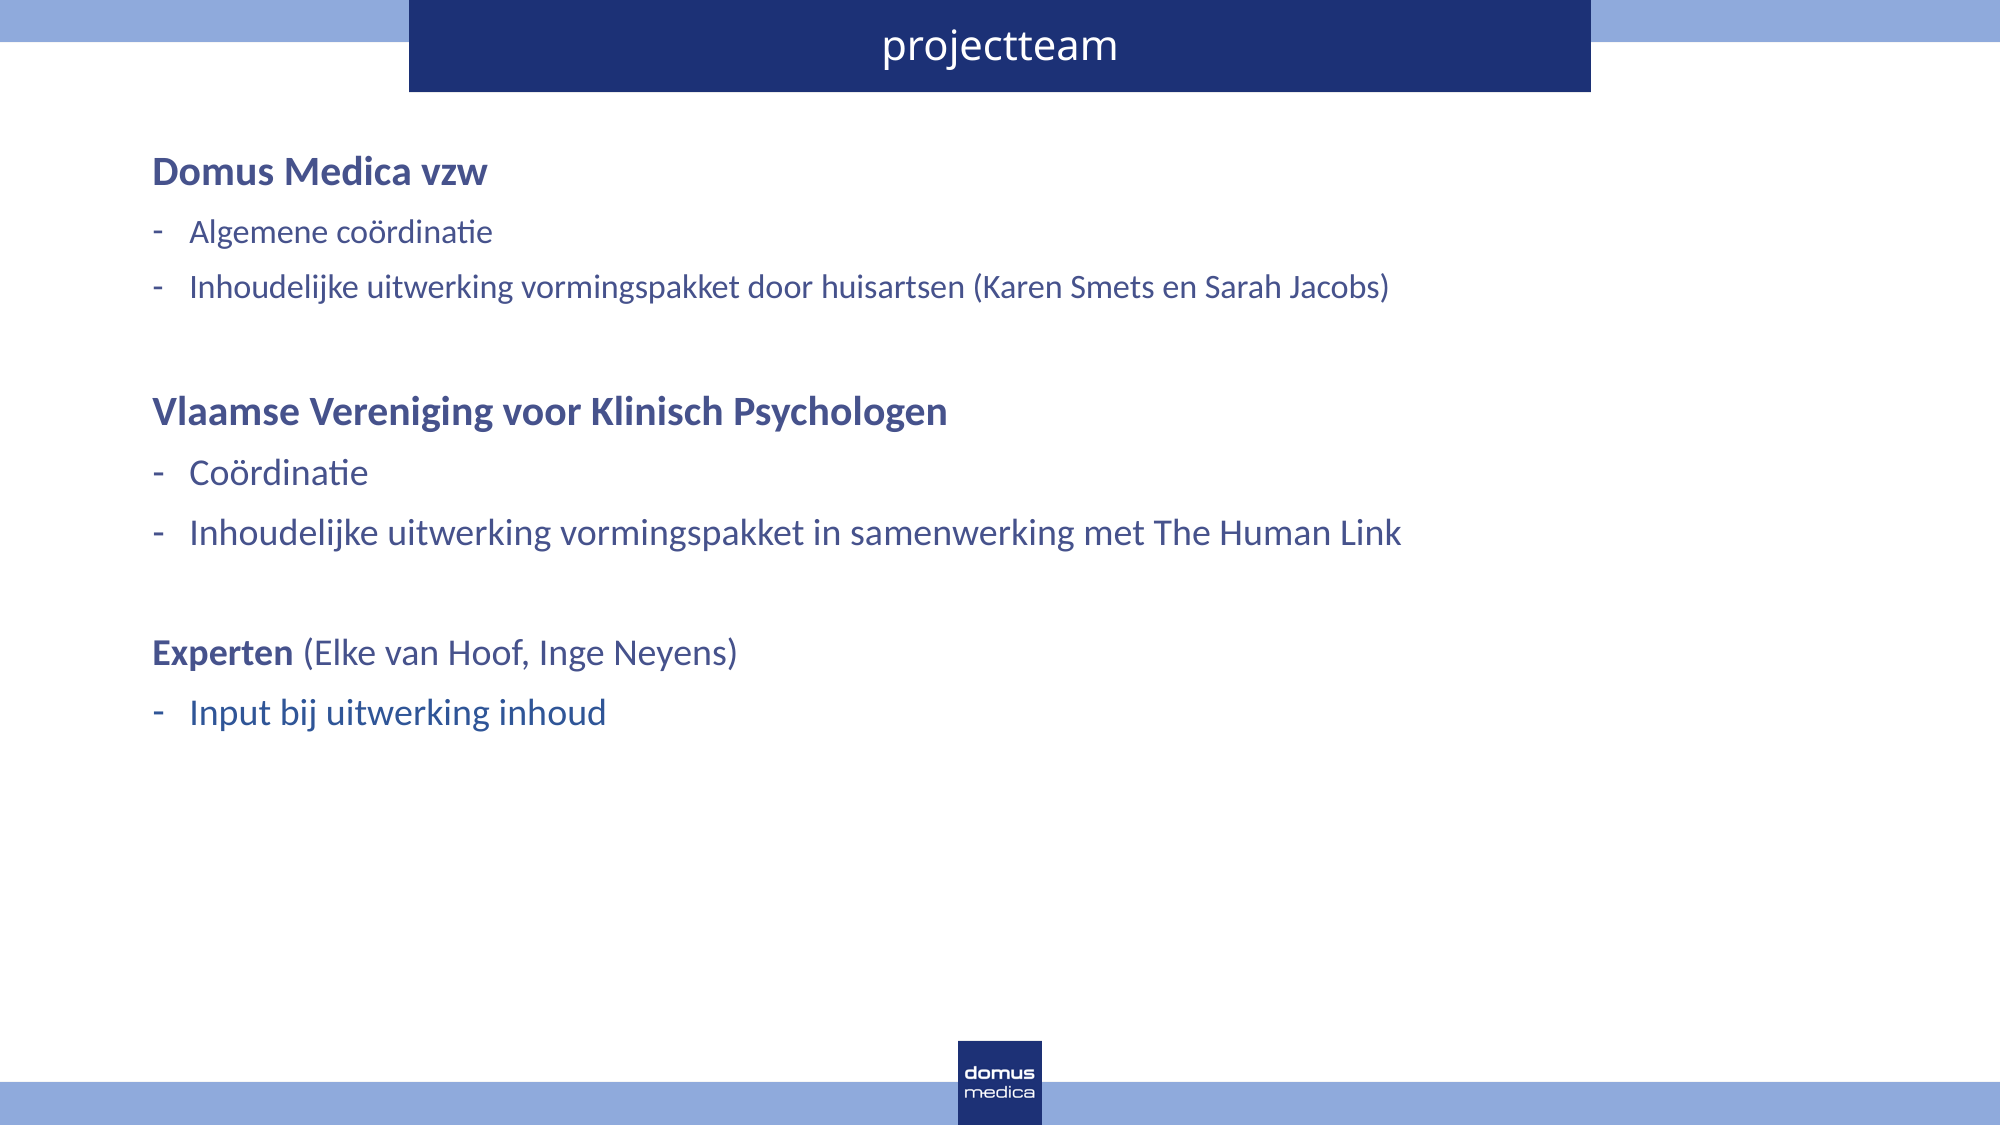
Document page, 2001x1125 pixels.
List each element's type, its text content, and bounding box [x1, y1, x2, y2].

title projectteam [408, 0, 1592, 94]
picture [0, 0, 2000, 1125]
list Domus Medica vzw Algemene coördinatie Inhoudelijke uitwerking vormingspakket door huisartsen (Karen Smets en Sarah Jacobs) Vlaamse Vereniging voor Klinisch Psychologen Coördinatie Inhoudelijke uitwerking vormingspakket in samenwerking met The Human Link Experten (Elke van Hoof, Inge Neyens) Input bij uitwerking inhoud [137, 142, 1863, 1014]
